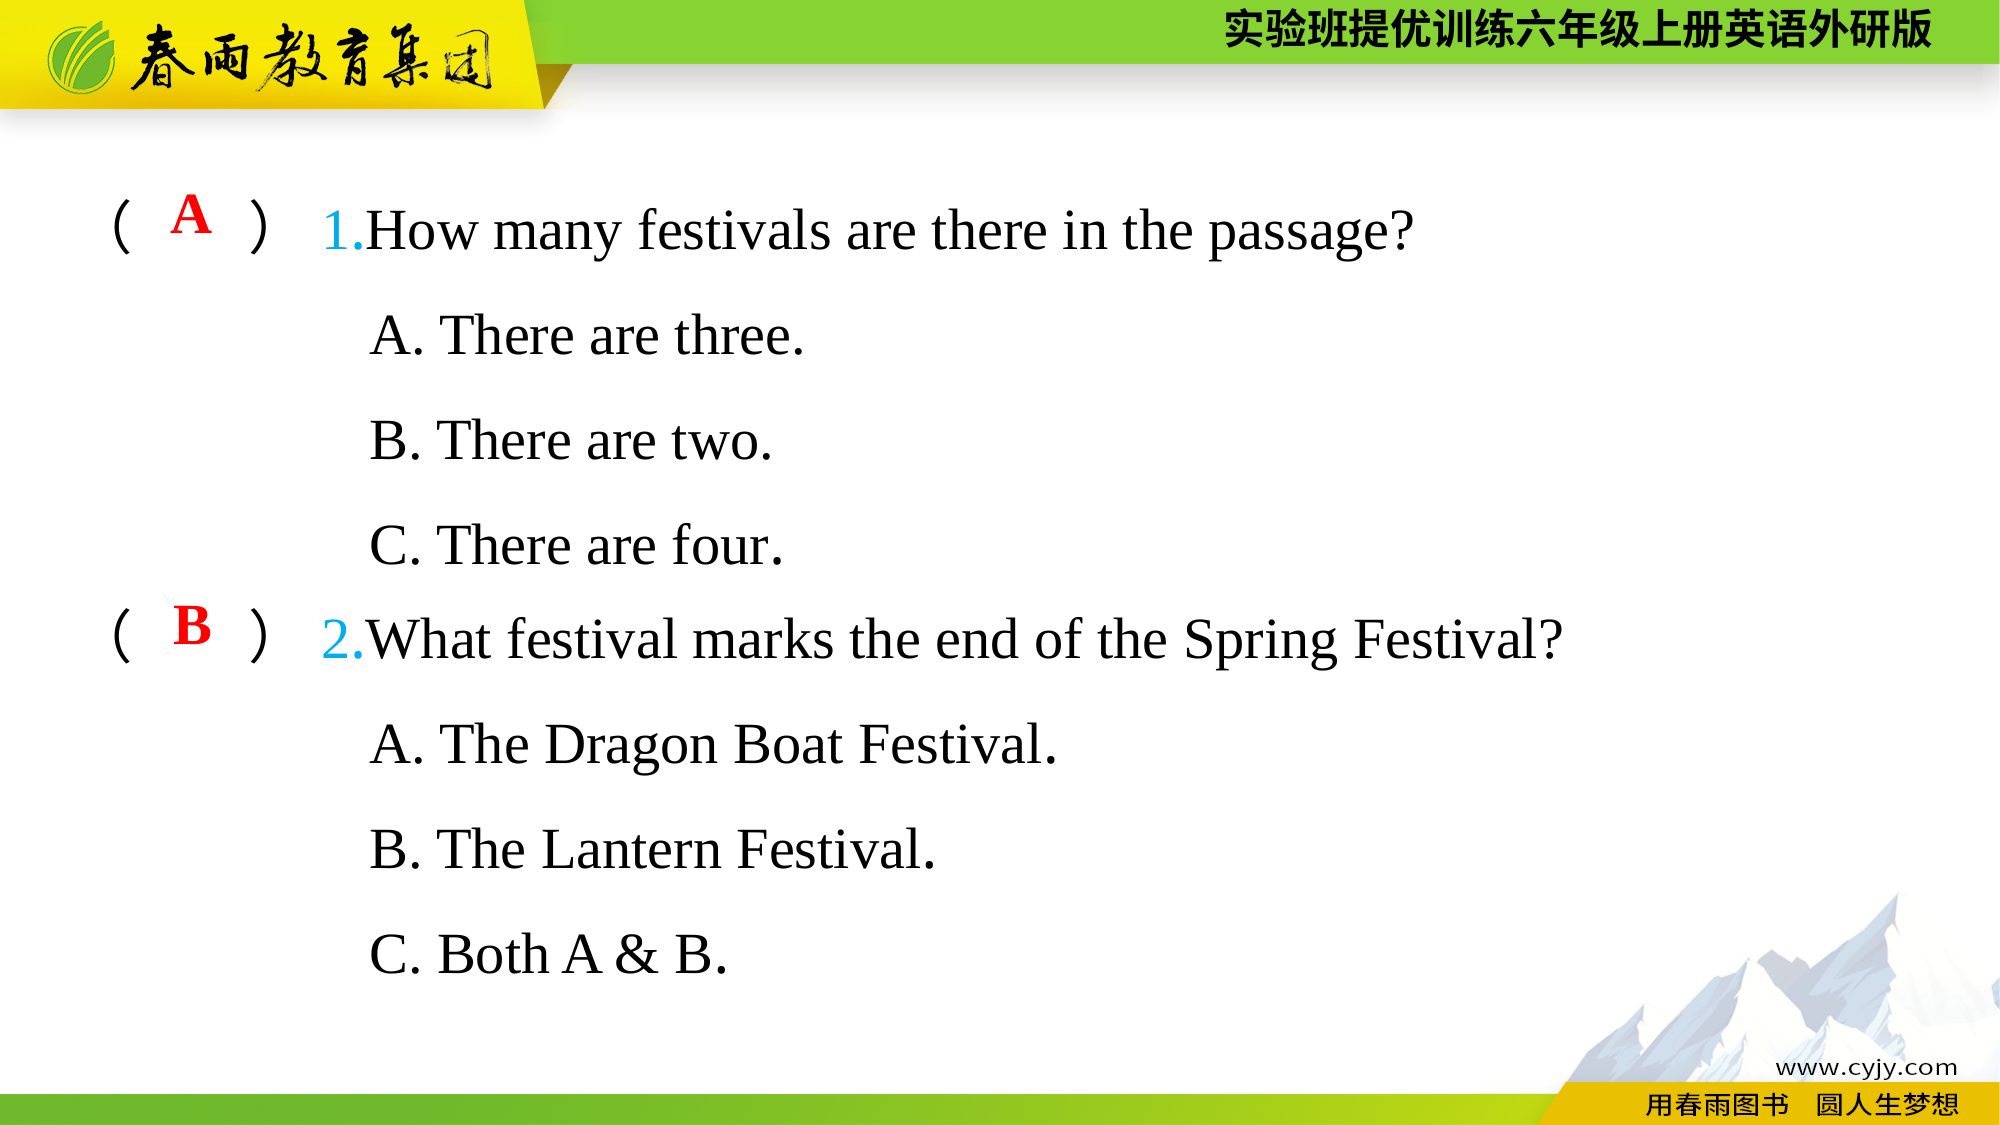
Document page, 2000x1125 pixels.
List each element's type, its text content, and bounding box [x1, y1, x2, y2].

text_box B [158, 578, 227, 664]
text_box A [156, 168, 228, 253]
list （ ）1.How many festivals are there in the passage? A. There are three. B. There are two. C. There are four. [59, 149, 1944, 557]
picture [0, 0, 2000, 1125]
text_box （ ）2.What festival marks the end of the Spring Festival? A. The Dragon Boat Festival. B. The Lantern Festival. C. Both A & B. [59, 557, 1944, 993]
